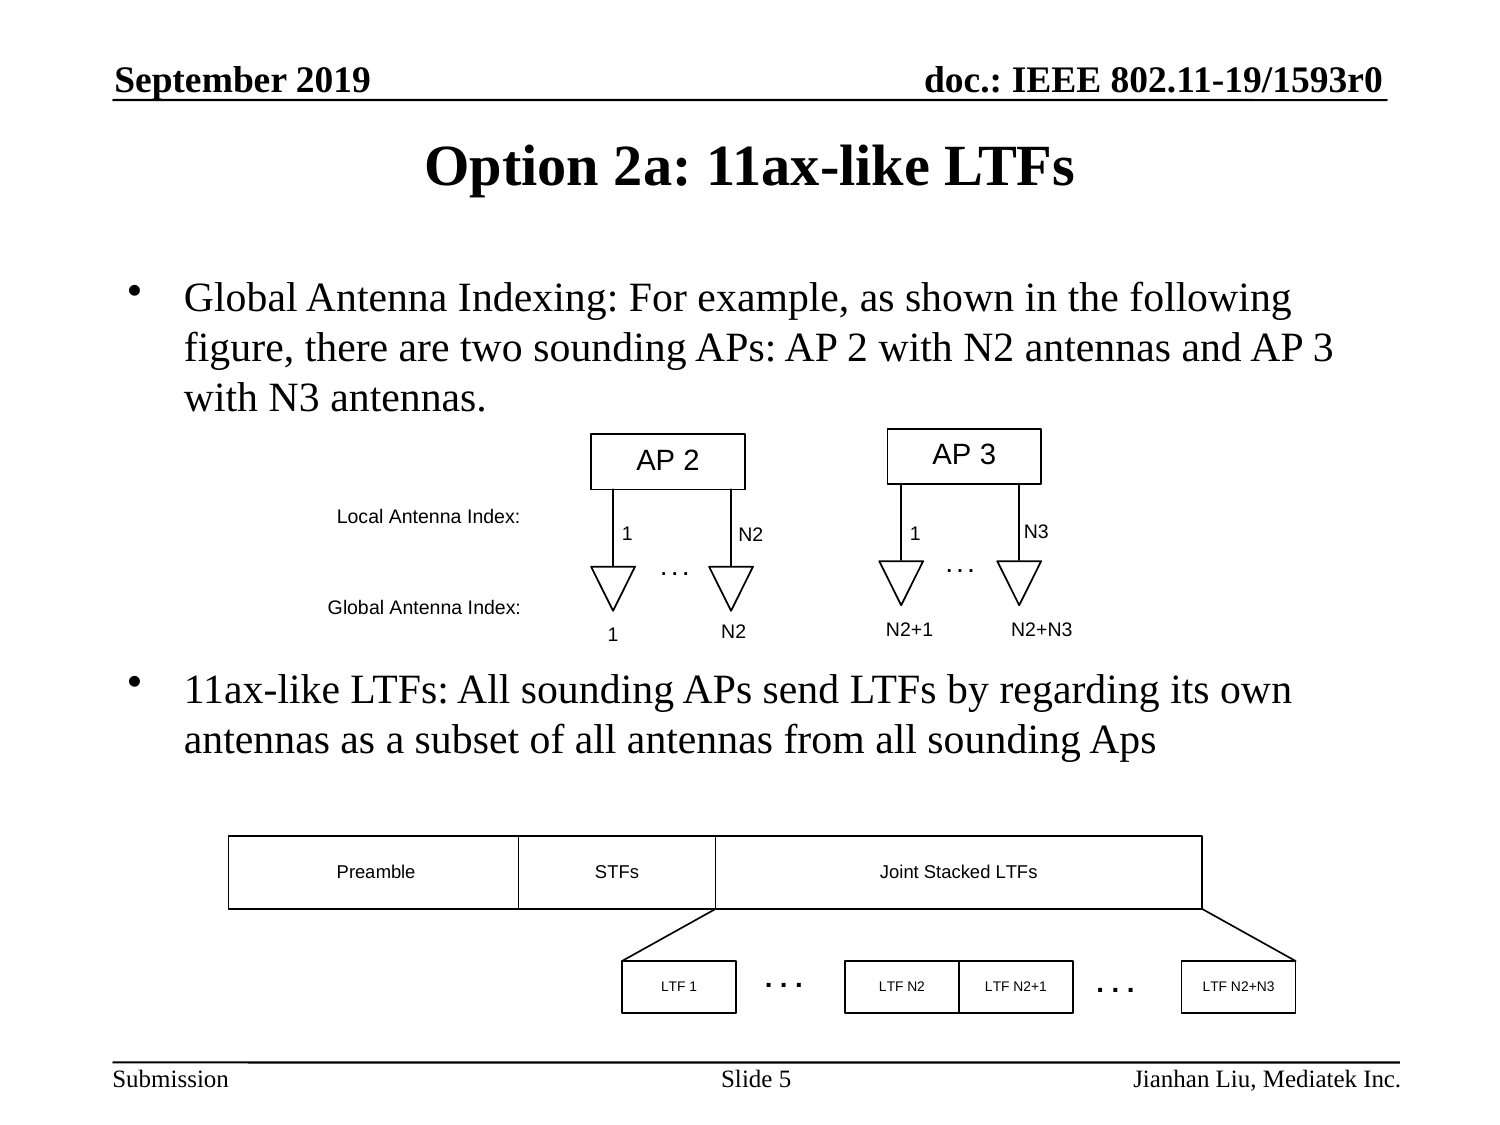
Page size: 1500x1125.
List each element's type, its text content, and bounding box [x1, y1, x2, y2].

footer Jianhan Liu, Mediatek Inc. [1129, 1061, 1402, 1093]
slide_number Slide 5 [712, 1061, 800, 1093]
picture [324, 424, 1076, 651]
list Global Antenna Indexing: For example, as shown in the following figure, there are two sounding APs: AP 2 with N2 antennas and AP 3 with N3 antennas. 11ax-like LTFs: All sounding APs send LTFs by regarding its own antennas as a subset of all antennas from all sounding Aps [112, 262, 1388, 788]
picture [224, 832, 1300, 1017]
title Option 2a: 11ax-like LTFs [112, 112, 1388, 213]
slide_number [114, 54, 374, 101]
